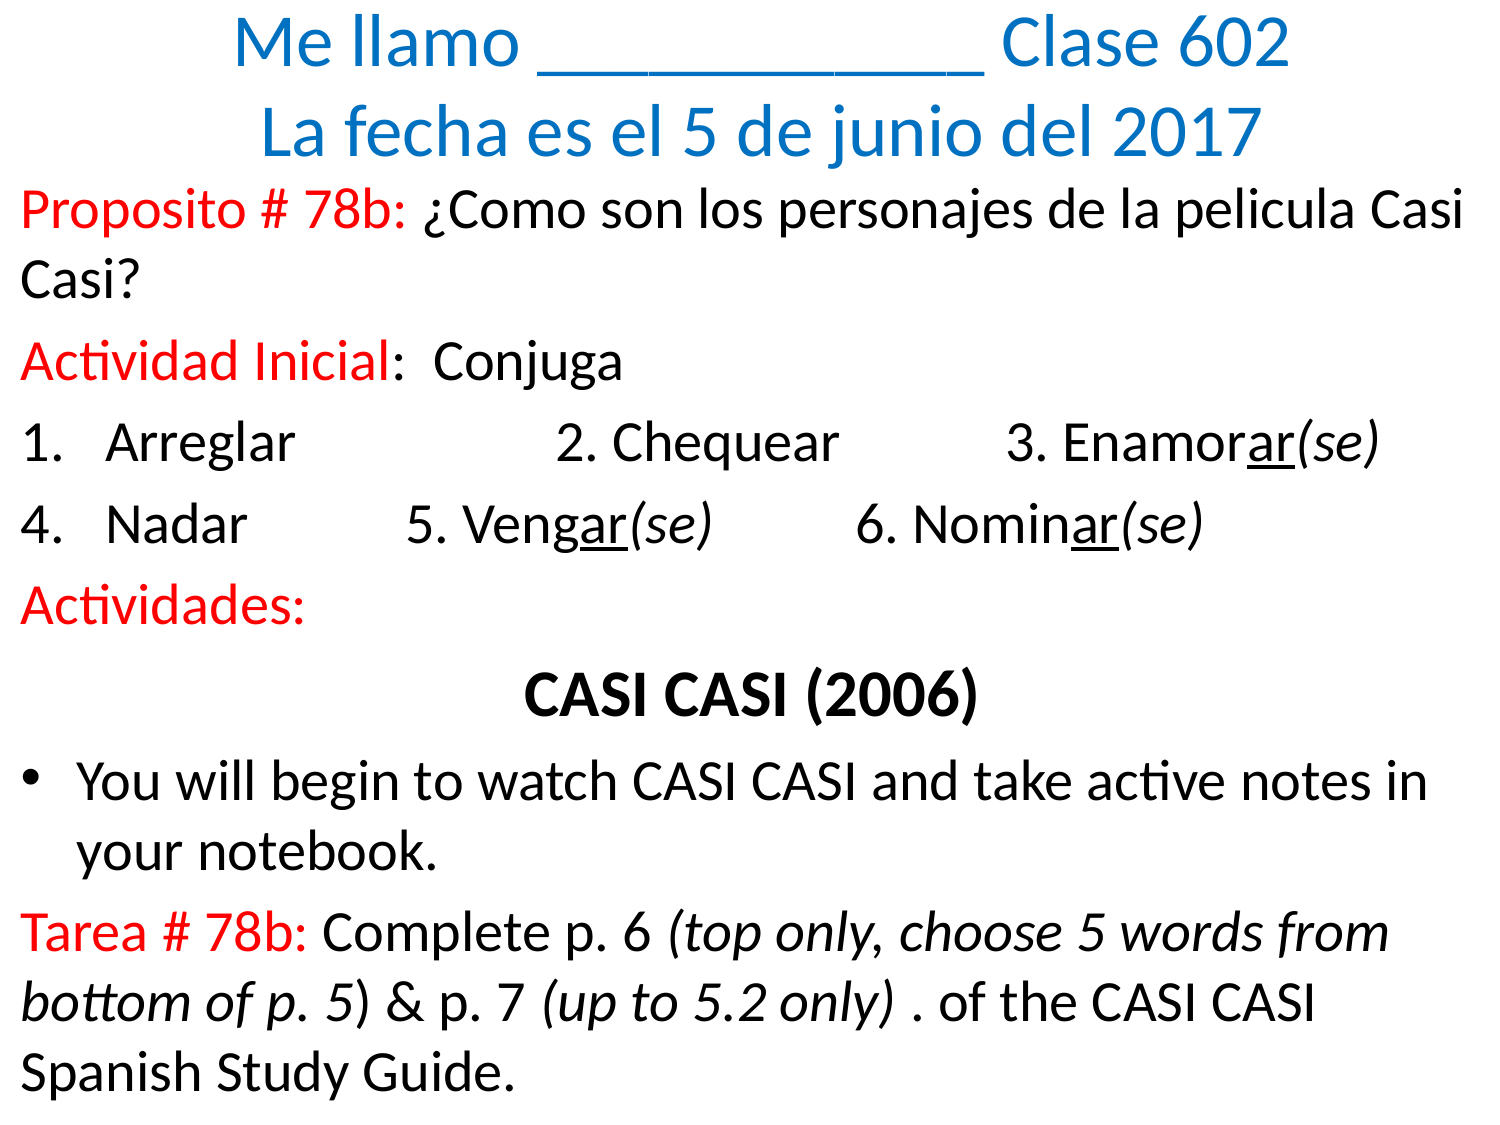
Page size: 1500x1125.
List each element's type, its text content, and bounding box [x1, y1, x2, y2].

title Me llamo ____________ Clase 602 La fecha es el 5 de junio del 2017 [62, 0, 1463, 162]
list Proposito # 78b: ¿Como son los personajes de la pelicula Casi Casi? Actividad Inicial: Conjuga Arreglar 2. Chequear 3. Enamorar(se) Nadar 5. Vengar(se) 6. Nominar(se) Actividades: CASI CASI (2006) You will begin to watch CASI CASI and take active notes in your notebook. Tarea # 78b: Complete p. 6 (top only, choose 5 words from bottom of p. 5) & p. 7 (up to 5.2 only) . of the CASI CASI Spanish Study Guide. [5, 162, 1500, 925]
